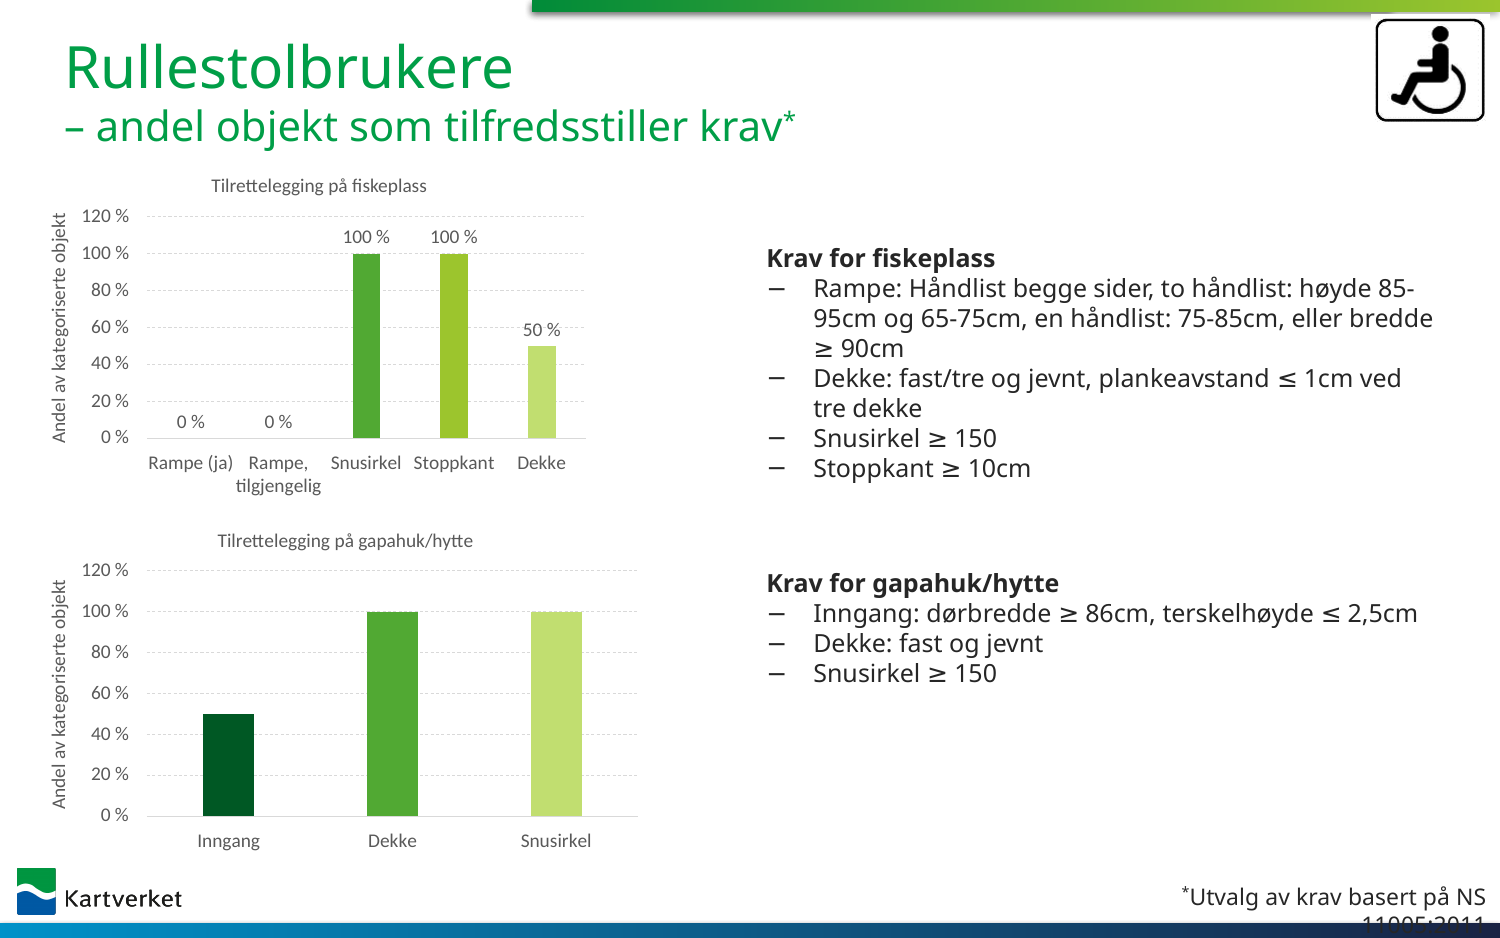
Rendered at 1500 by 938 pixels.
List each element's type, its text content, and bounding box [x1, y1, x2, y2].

text_box *Utvalg av krav basert på NS 11005:2011 [1068, 873, 1500, 938]
picture [1371, 13, 1491, 127]
picture [41, 520, 650, 859]
text_box Krav for gapahuk/hytte Inngang: dørbredde ≥ 86cm, terskelhøyde ≤ 2,5cm Dekke: fast og jevnt Snusirkel ≥ 150 [751, 560, 1452, 695]
picture [41, 166, 597, 505]
text_box Rullestolbrukere – andel objekt som tilfredsstiller krav* [49, 29, 1431, 158]
text_box Krav for fiskeplass Rampe: Håndlist begge sider, to håndlist: høyde 85-95cm og 65-75cm, en håndlist: 75-85cm, eller bredde ≥ 90cm Dekke: fast/tre og jevnt, plankeavstand ≤ 1cm ved tre dekke Snusirkel ≥ 150 Stoppkant ≥ 10cm [751, 235, 1452, 490]
